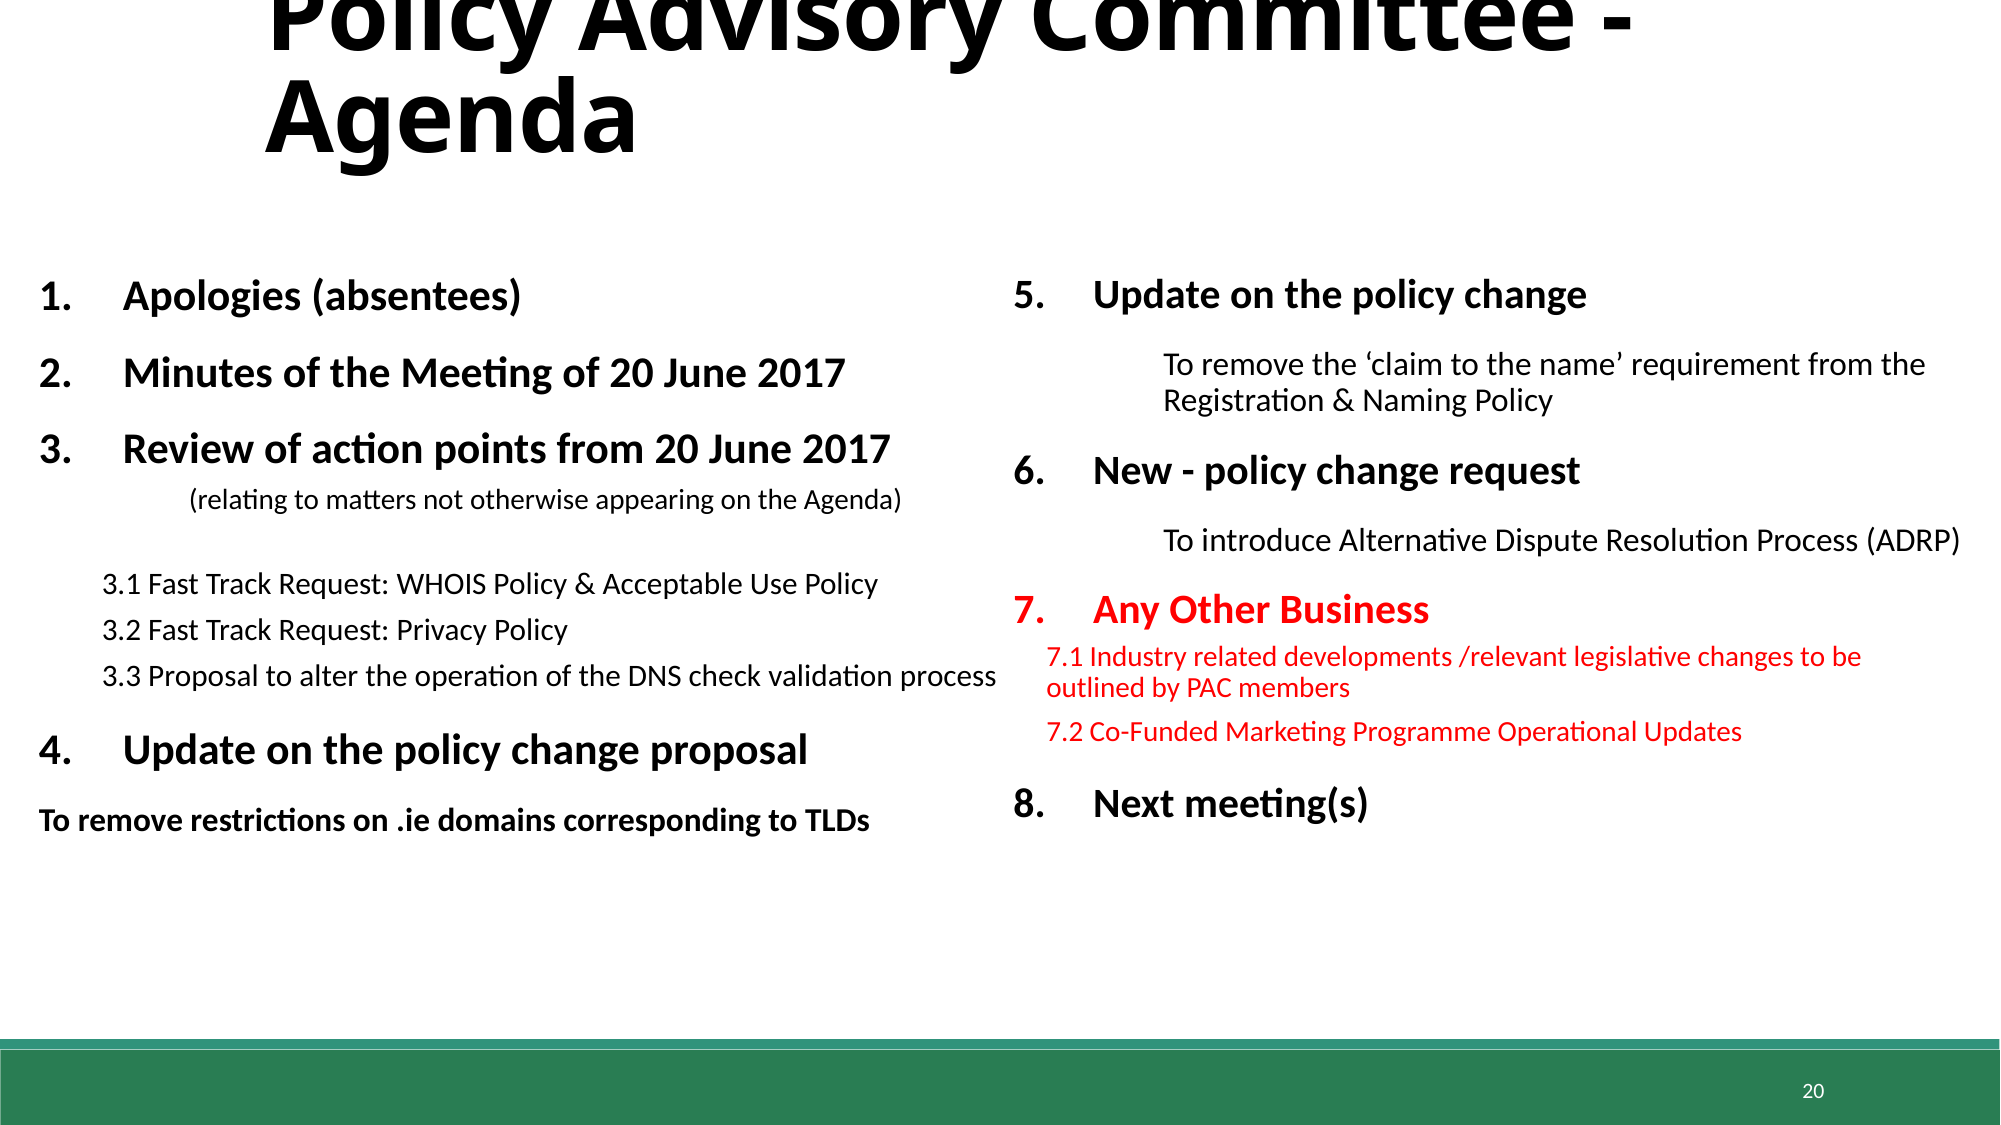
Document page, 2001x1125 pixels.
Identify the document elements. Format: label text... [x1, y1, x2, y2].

list 1. Apologies (absentees) 2. Minutes of the Meeting of 20 June 2017 3. Review of action points from 20 June 2017 (relating to matters not otherwise appearing on the Agenda) 3.1 Fast Track Request: WHOIS Policy & Acceptable Use Policy 3.2 Fast Track Request: Privacy Policy 3.3 Proposal to alter the operation of the DNS check validation process 4. Update on the policy change proposal To remove restrictions on .ie domains corresponding to TLDs [38, 265, 1001, 1090]
title Policy Advisory Committee - Agenda [250, 63, 1901, 301]
slide_number 20 [1624, 1059, 1840, 1120]
list 5. Update on the policy change To remove the ‘claim to the name’ requirement from the Registration & Naming Policy 6. New - policy change request To introduce Alternative Dispute Resolution Process (ADRP) 7. Any Other Business 7.1 Industry related developments /relevant legislative changes to be outlined by PAC members 7.2 Co-Funded Marketing Programme Operational Updates 8. Next meeting(s) [1013, 265, 2000, 1046]
